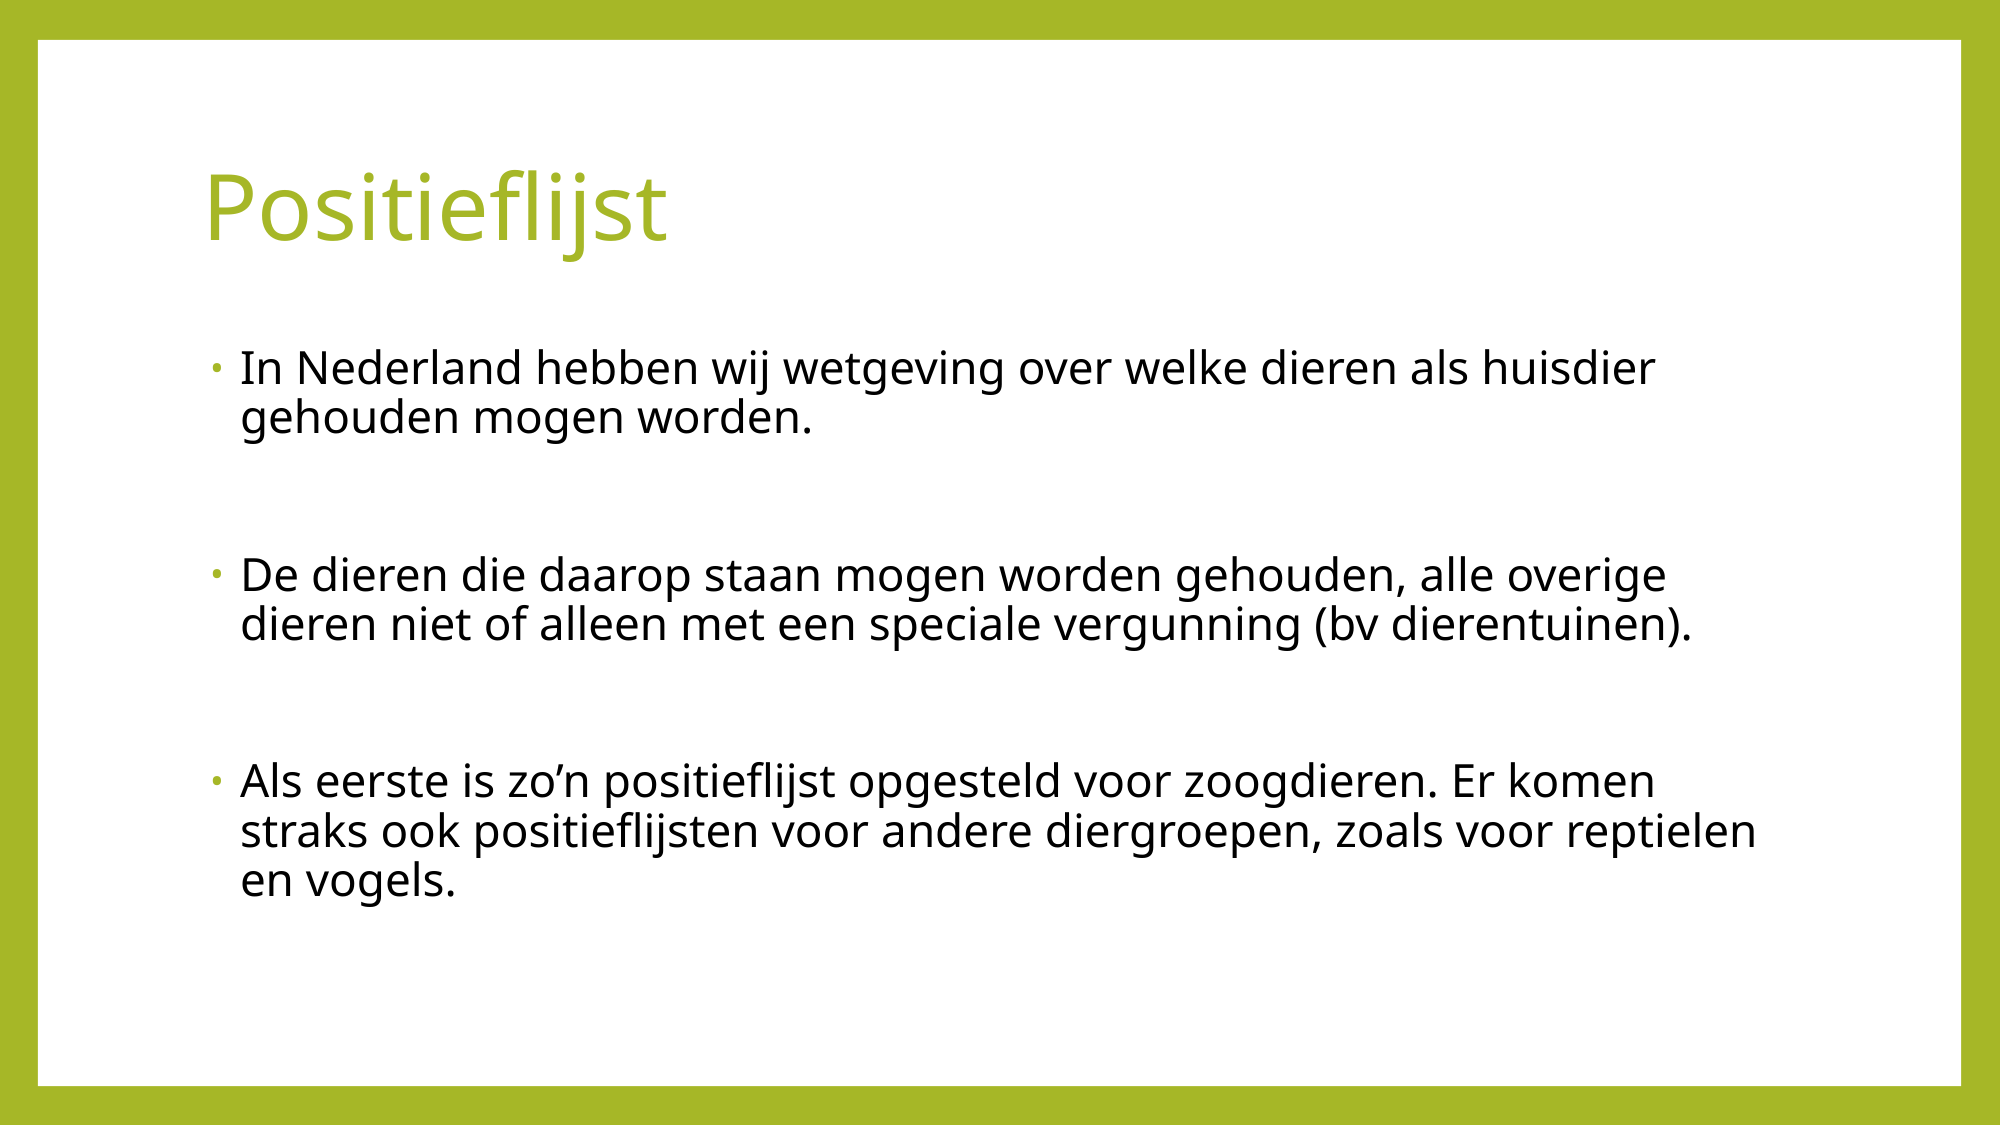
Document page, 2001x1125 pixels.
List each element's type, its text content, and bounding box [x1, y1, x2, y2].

title Positieflijst [187, 99, 1808, 323]
list In Nederland hebben wij wetgeving over welke dieren als huisdier gehouden mogen worden. De dieren die daarop staan mogen worden gehouden, alle overige dieren niet of alleen met een speciale vergunning (bv dierentuinen). Als eerste is zo’n positieflijst opgesteld voor zoogdieren. Er komen straks ook positieflijsten voor andere diergroepen, zoals voor reptielen en vogels. [187, 337, 1808, 1000]
